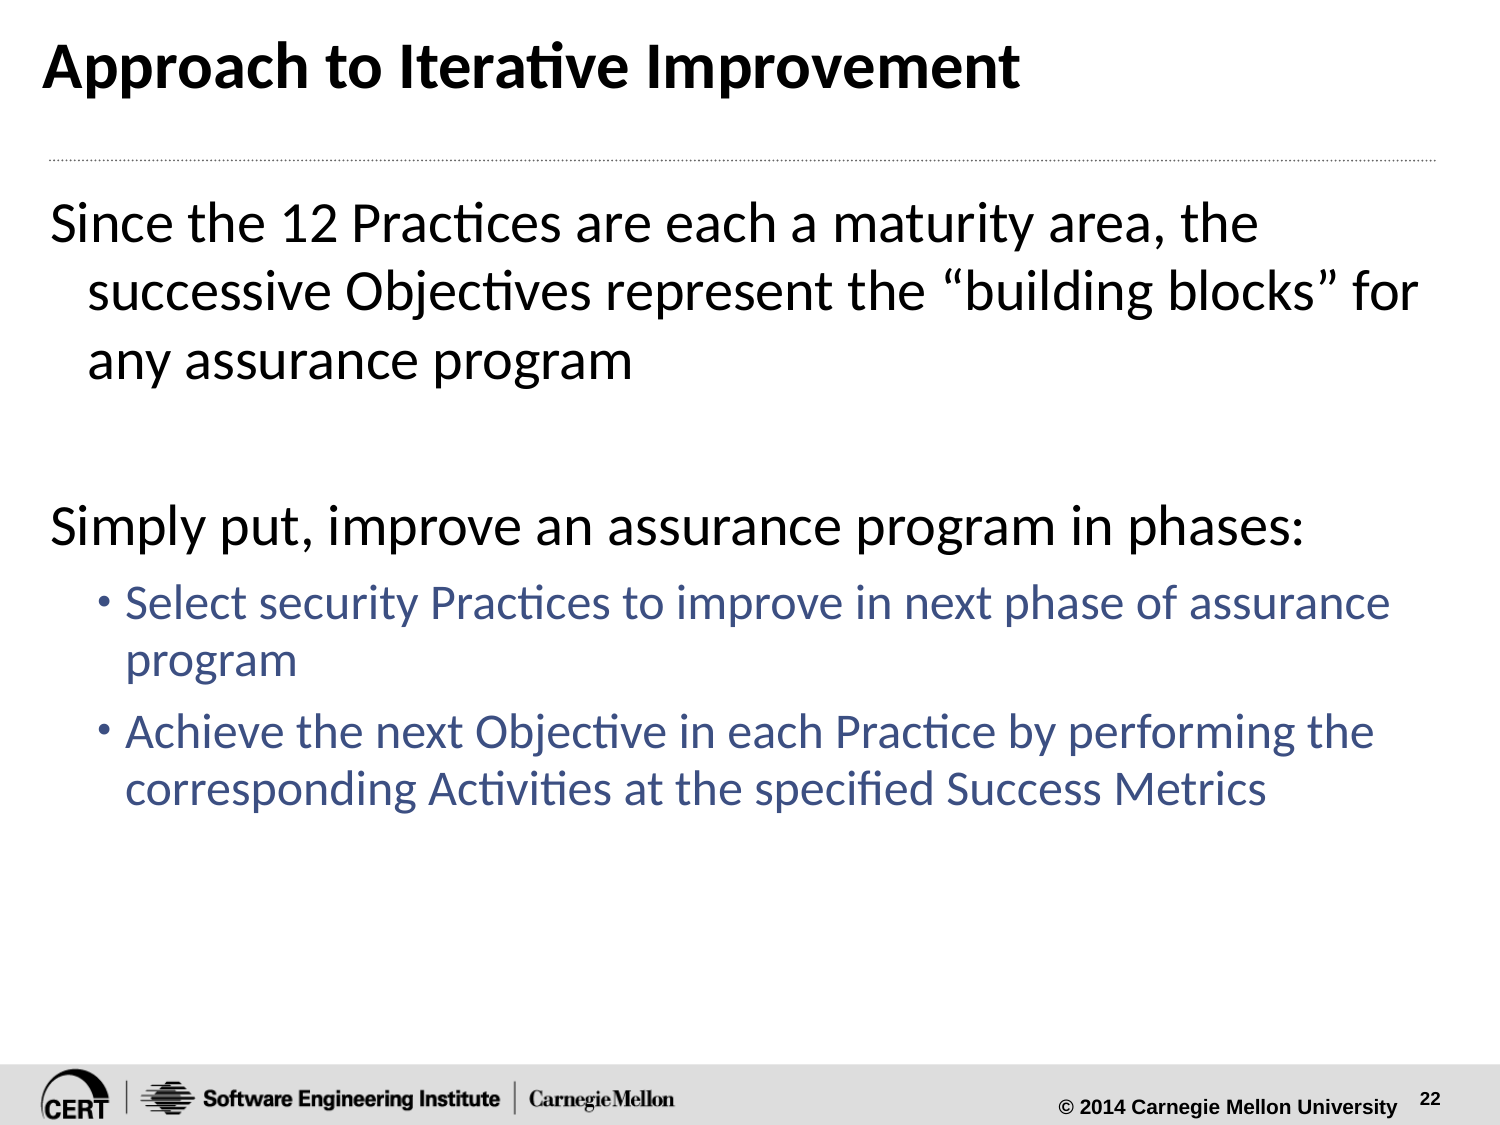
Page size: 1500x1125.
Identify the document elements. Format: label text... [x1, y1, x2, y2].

picture [24, 1065, 688, 1125]
title Approach to Iterative Improvement [42, 37, 1434, 155]
list Since the 12 Practices are each a maturity area, the successive Objectives represent the “building blocks” for any assurance program Simply put, improve an assurance program in phases: Select security Practices to improve in next phase of assurance program Achieve the next Objective in each Practice by performing the corresponding Activities at the specified Success Metrics [49, 187, 1438, 1001]
